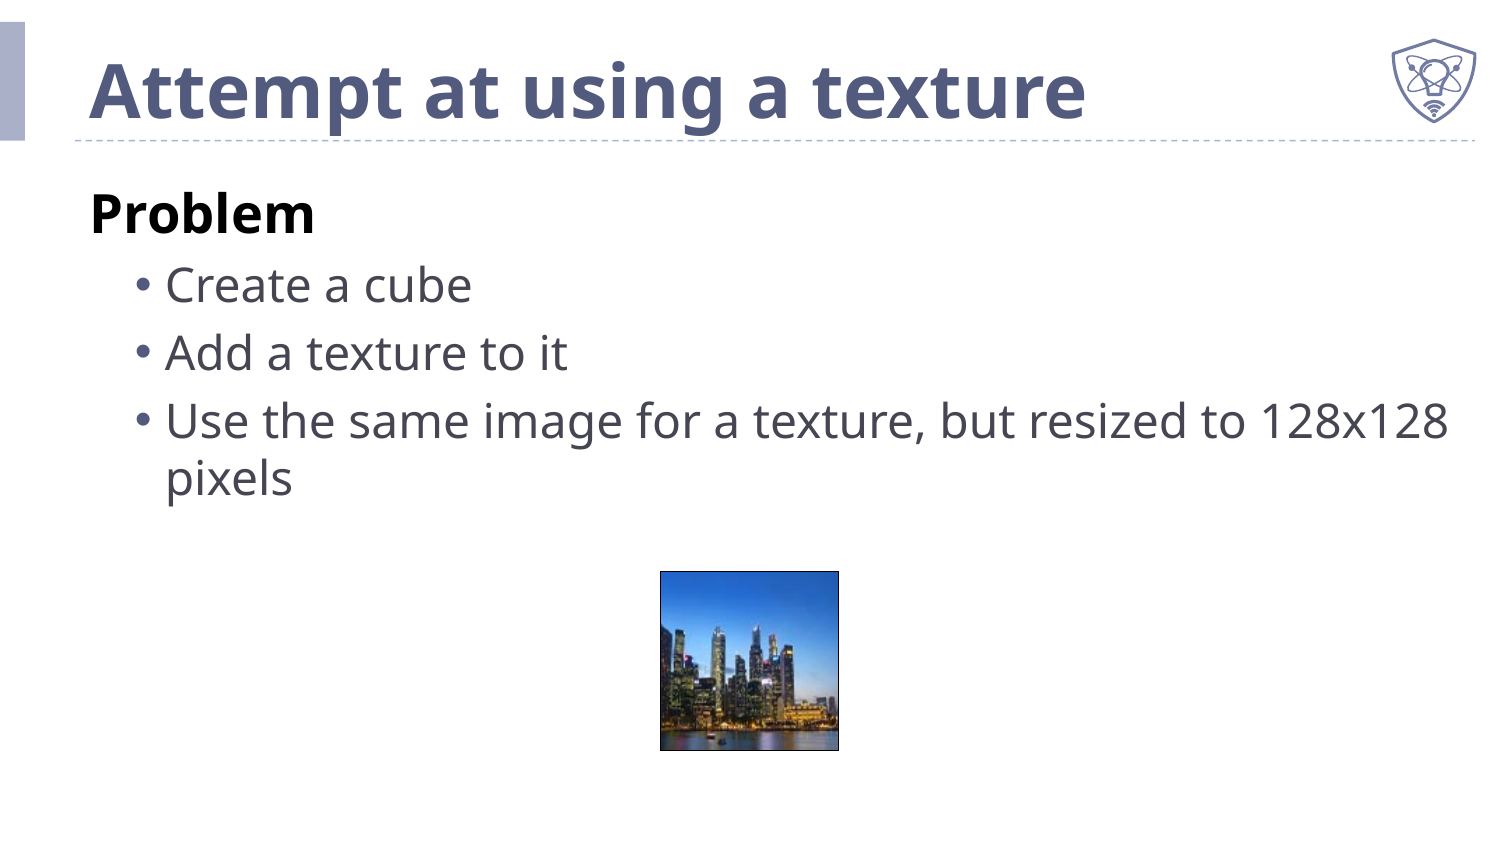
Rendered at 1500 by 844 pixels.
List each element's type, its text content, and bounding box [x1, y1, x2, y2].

picture [659, 571, 839, 751]
list Problem Create a cube Add a texture to it Use the same image for a texture, but resized to 128x128 pixels [75, 171, 1475, 835]
title Attempt at using a texture [75, 18, 1475, 141]
